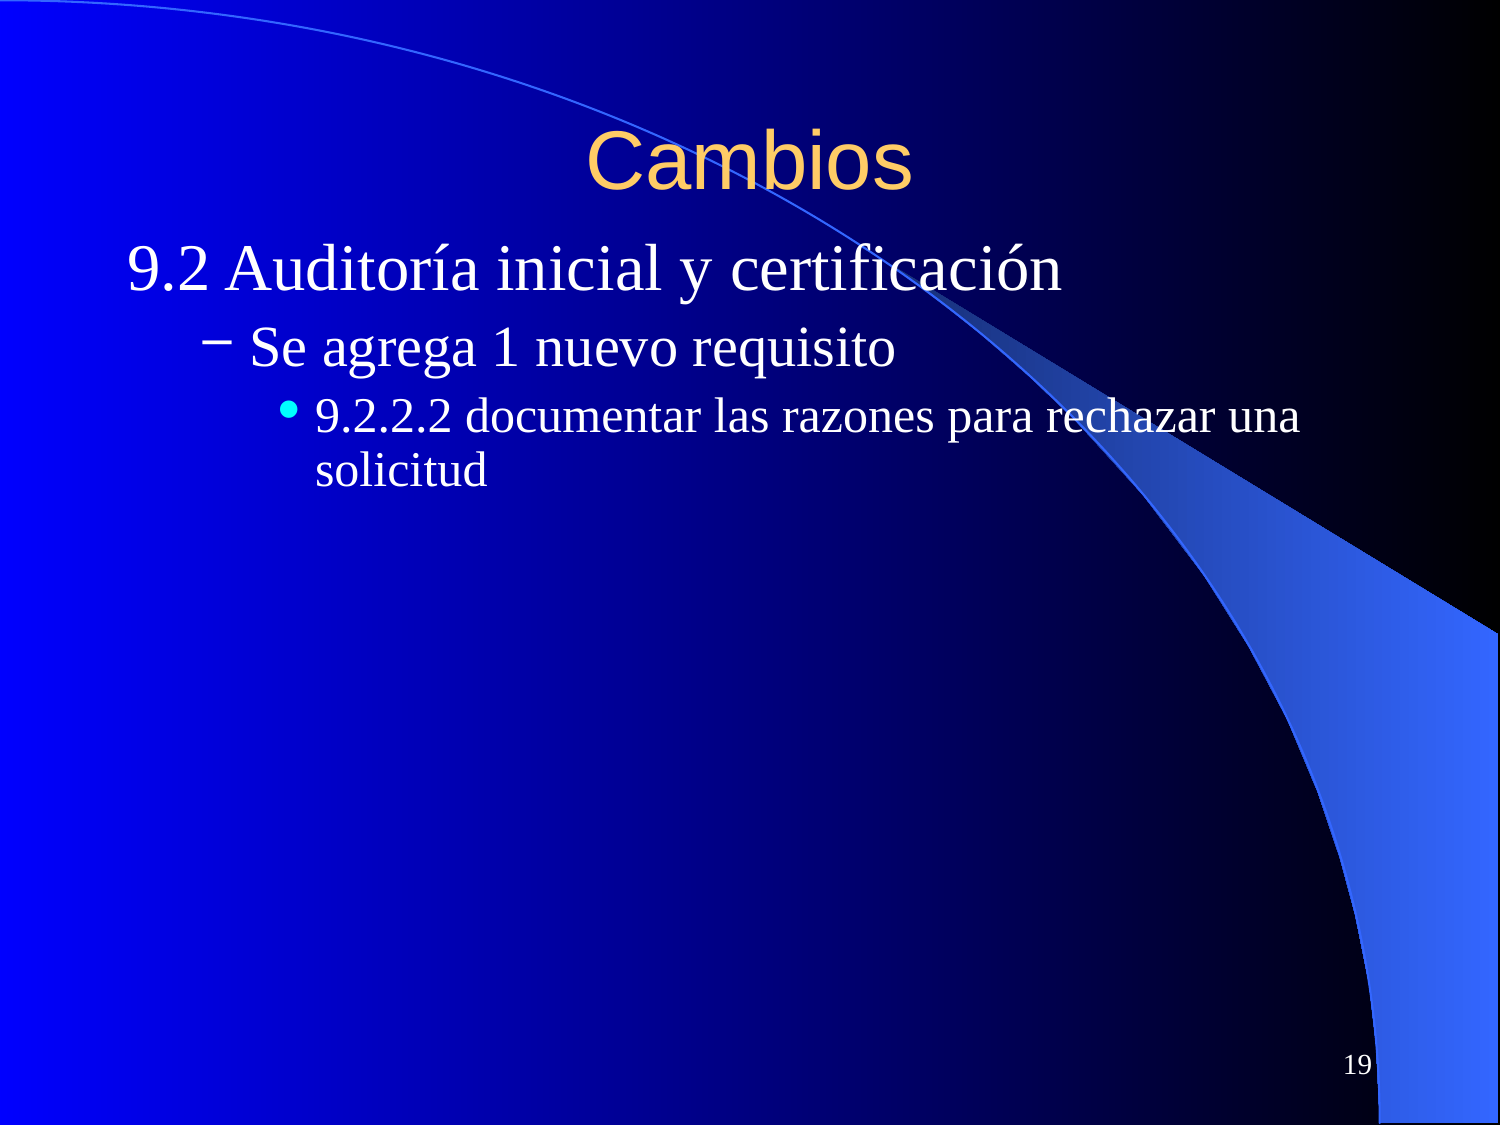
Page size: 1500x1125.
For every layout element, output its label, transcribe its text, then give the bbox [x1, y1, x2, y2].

title Cambios [112, 99, 1388, 213]
slide_number 19 [1074, 1038, 1388, 1101]
list 9.2 Auditoría inicial y certificación Se agrega 1 nuevo requisito 9.2.2.2 documentar las razones para rechazar una solicitud [112, 224, 1388, 1038]
